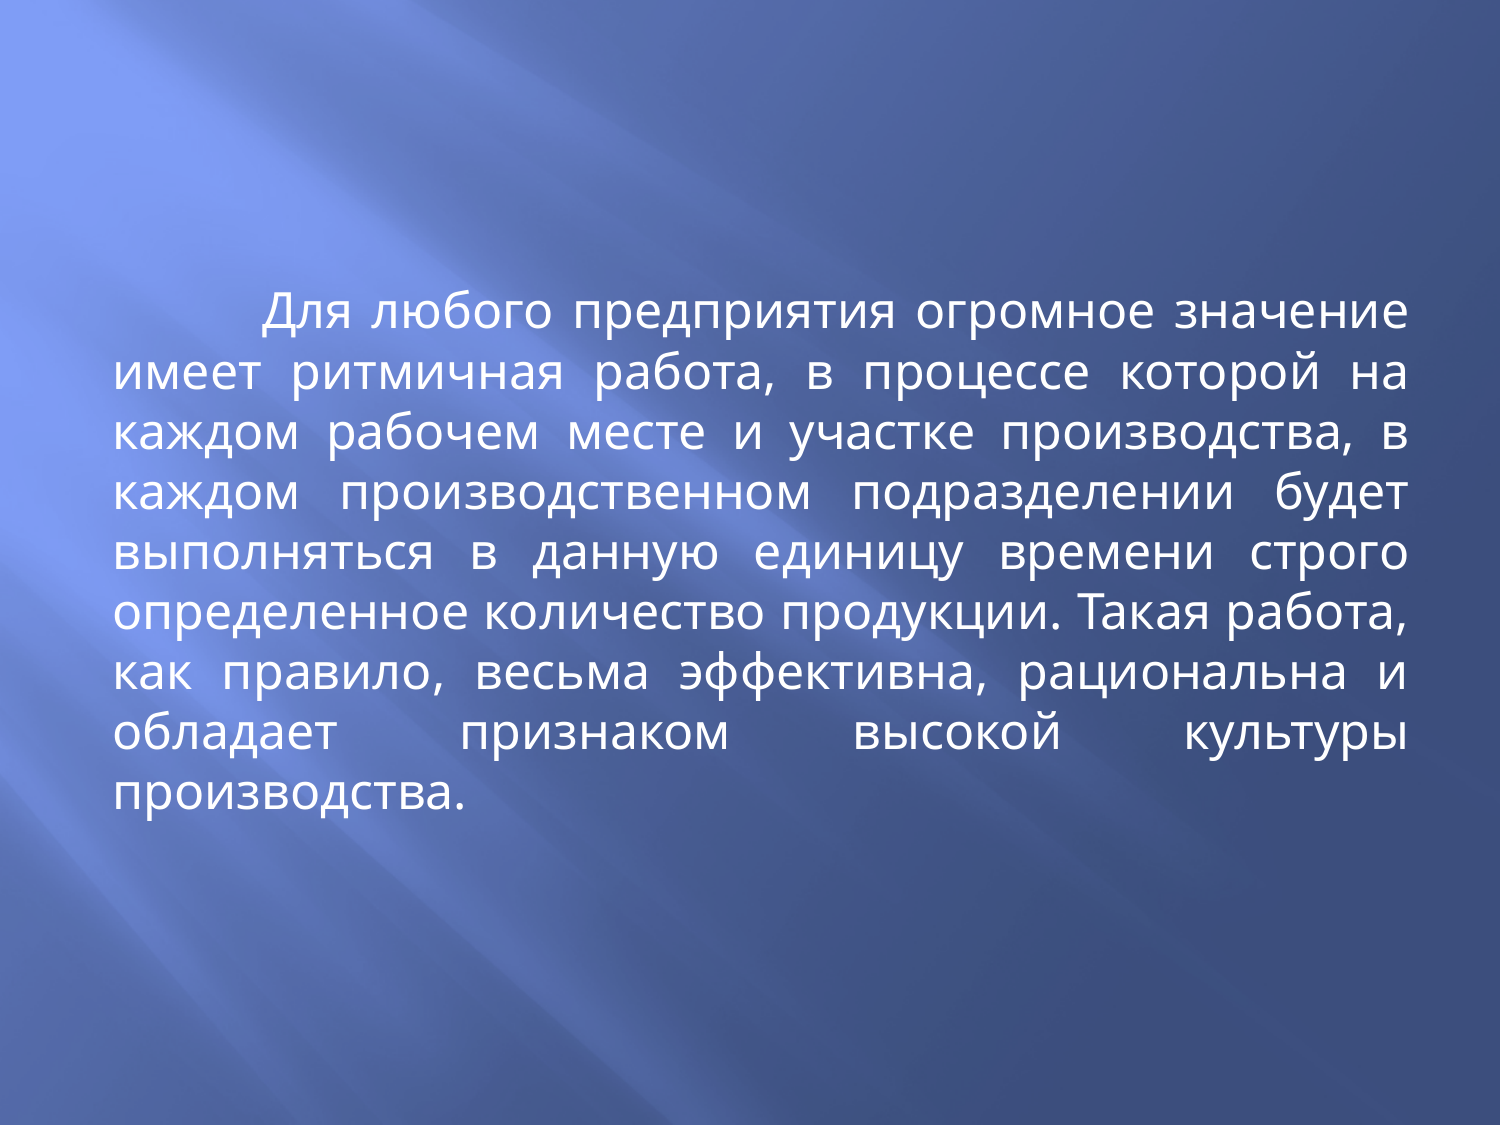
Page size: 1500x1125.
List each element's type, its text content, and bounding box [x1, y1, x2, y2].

list Для любого предприятия огромное значение имеет ритмичная работа, в процессе которой на каждом рабочем месте и участке производства, в каждом производственном подразделении будет выполняться в данную единицу времени строго определенное количество продукции. Такая работа, как правило, весьма эффективна, рациональна и обладает признаком высокой культуры производства. [74, 262, 1426, 1036]
